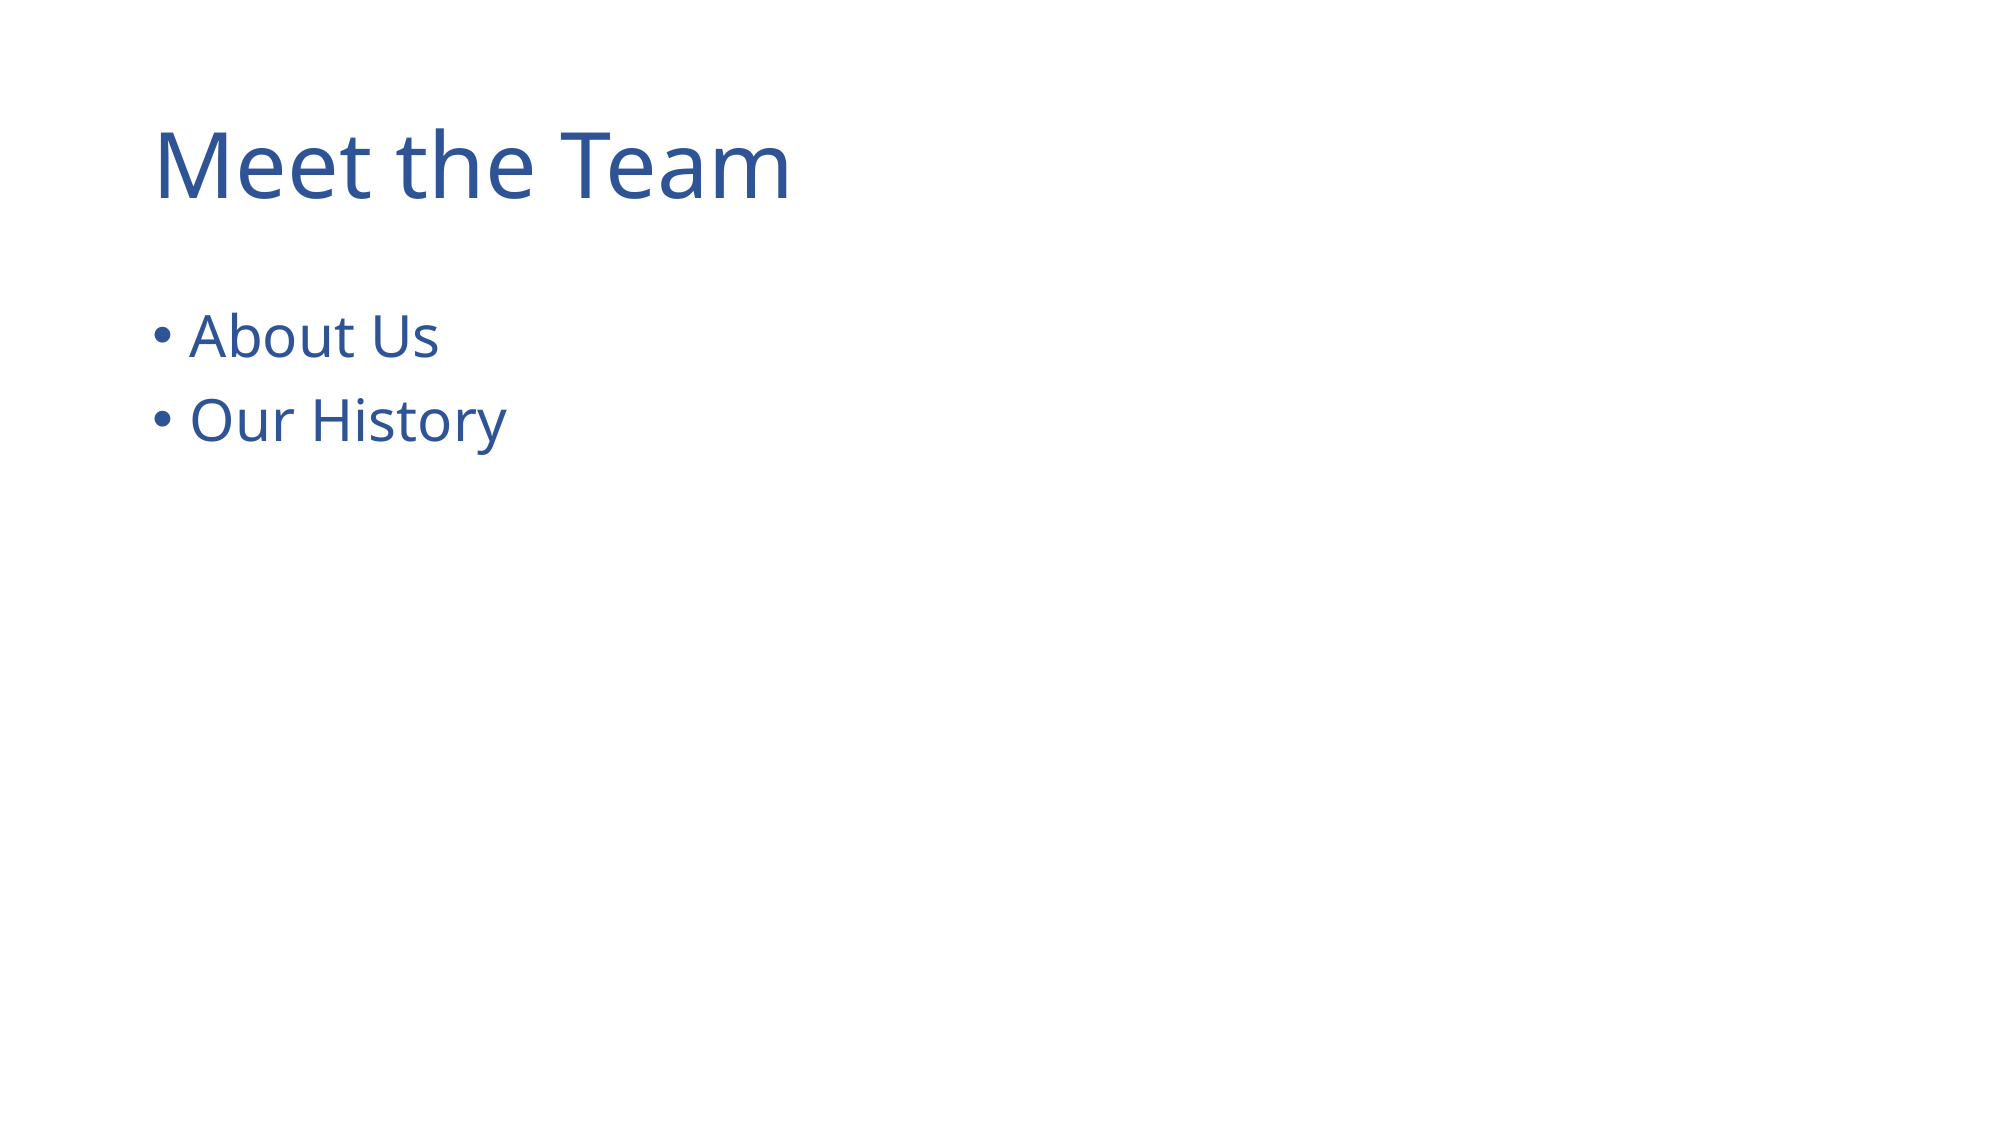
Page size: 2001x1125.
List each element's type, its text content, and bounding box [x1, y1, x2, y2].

title Meet the Team [137, 59, 1863, 278]
list About Us Our History [137, 299, 1863, 1014]
